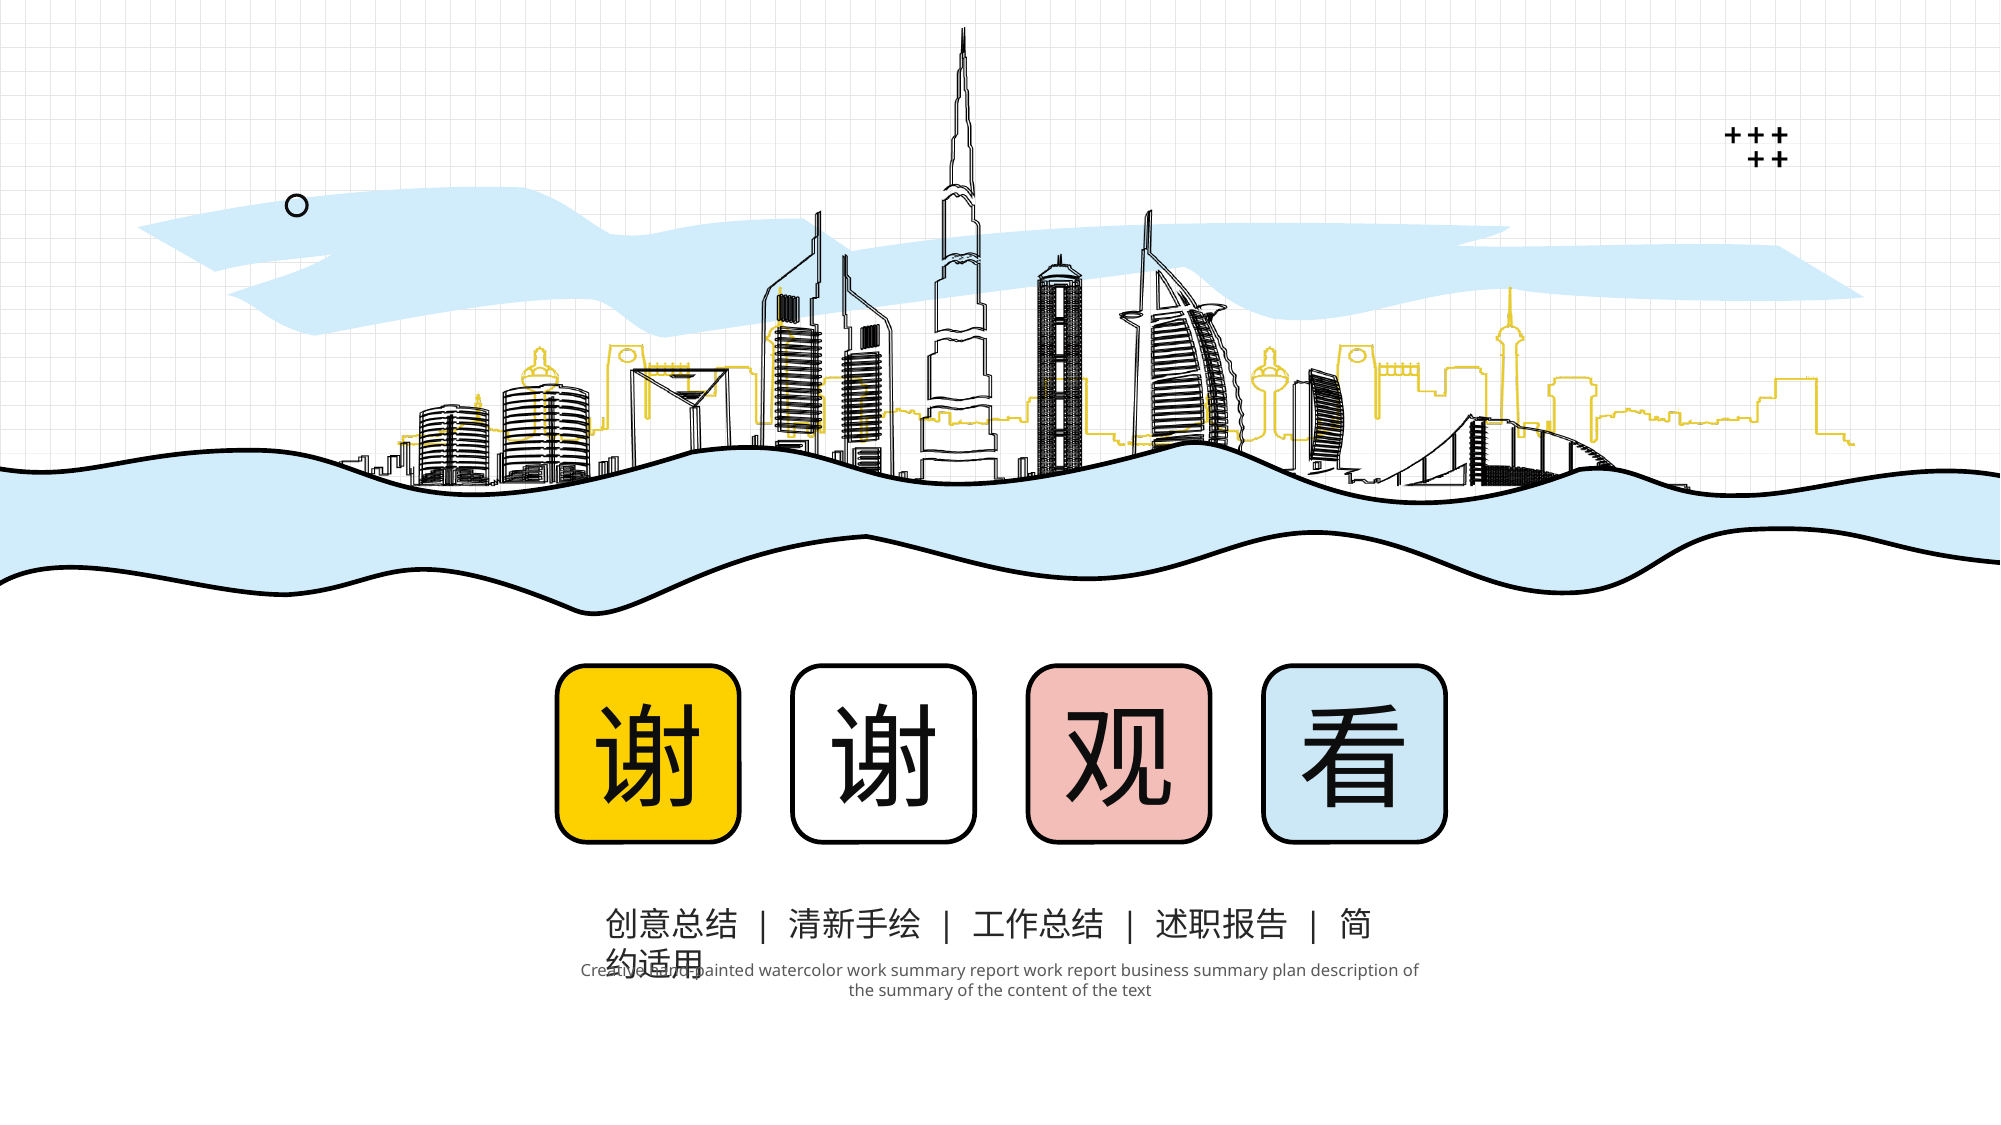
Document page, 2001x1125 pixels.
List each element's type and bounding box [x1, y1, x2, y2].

text_box [1705, 107, 1807, 196]
text_box [0, 0, 2000, 1125]
text_box [247, 0, 1744, 507]
text_box [1744, 286, 1855, 446]
